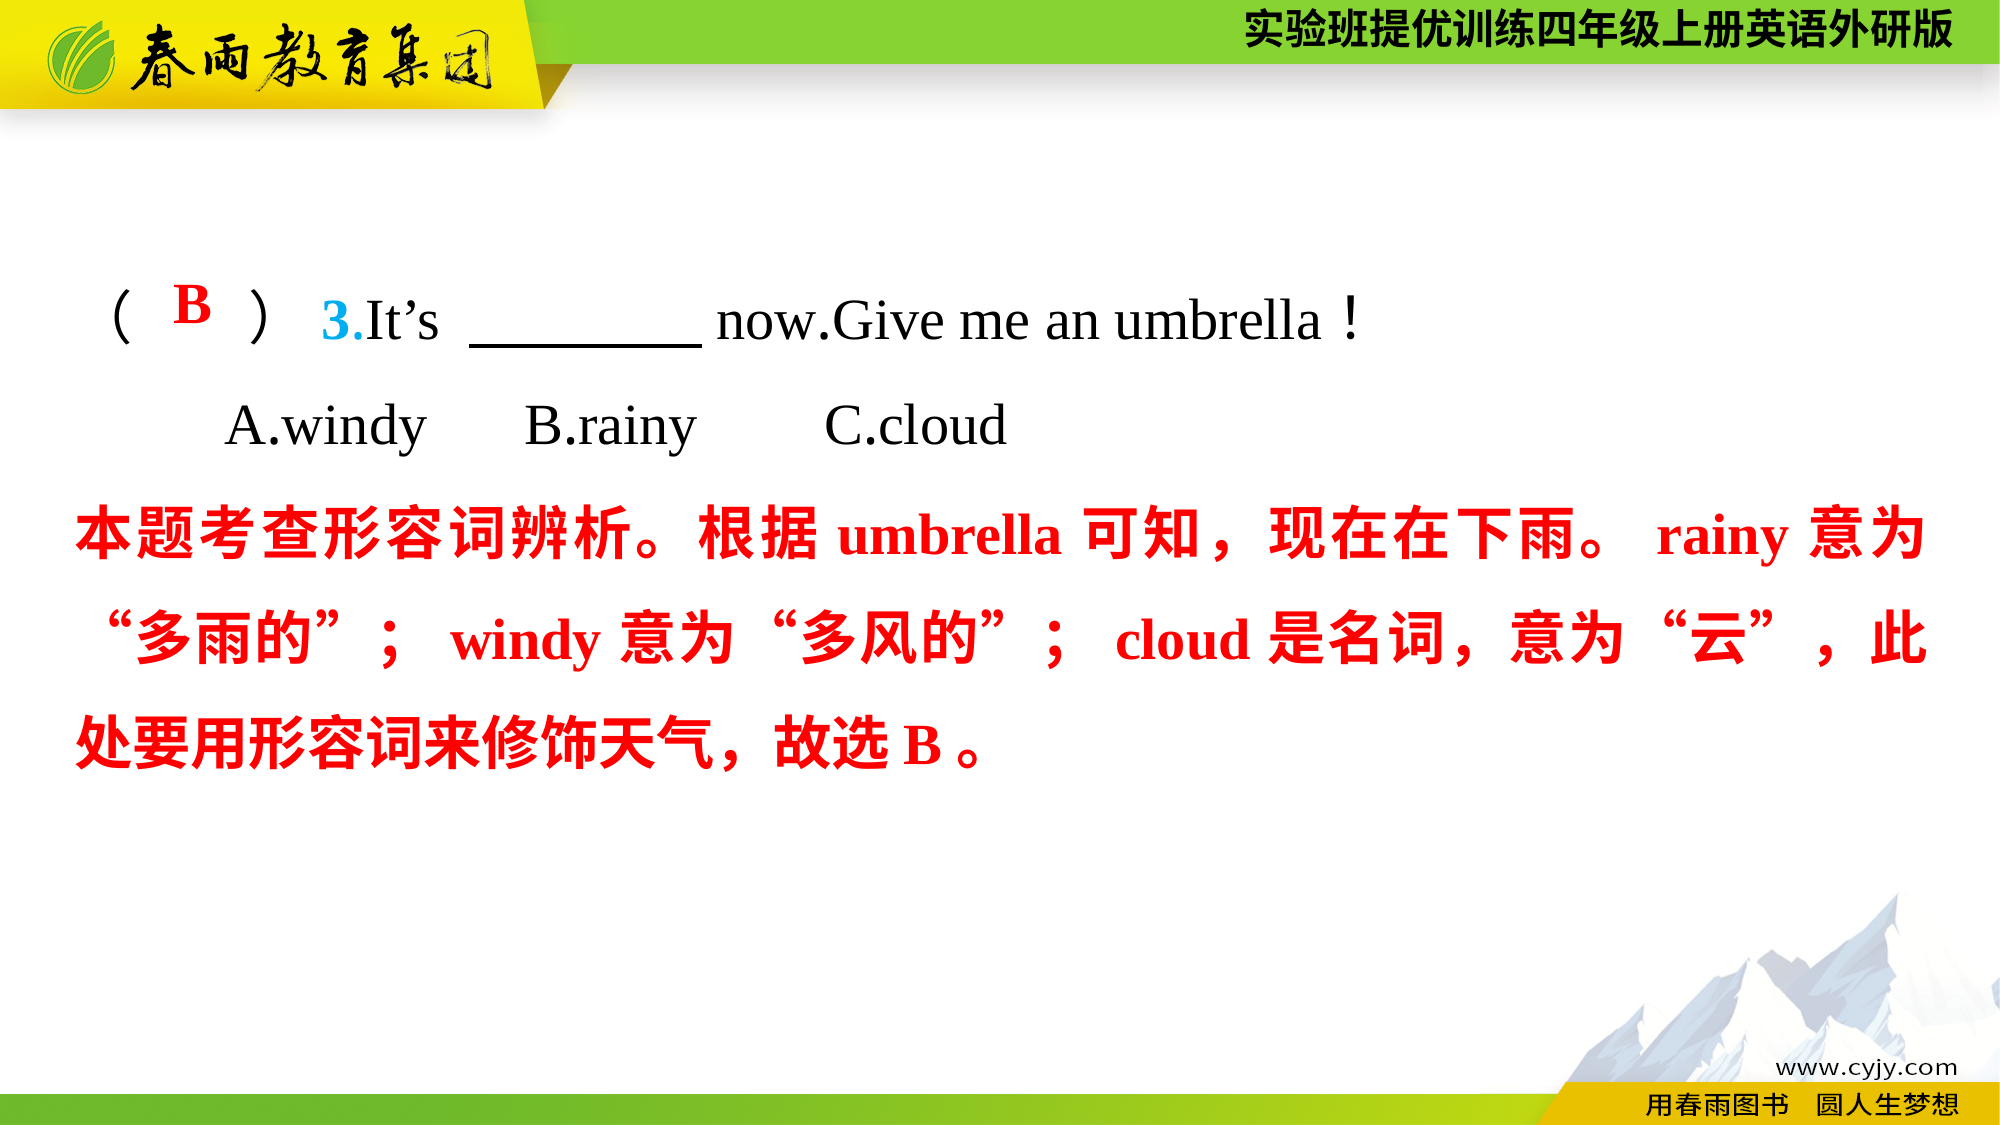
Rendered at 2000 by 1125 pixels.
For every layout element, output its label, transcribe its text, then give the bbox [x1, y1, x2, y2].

text_box B [158, 257, 228, 343]
text_box 本题考查形容词辨析。根据umbrella可知，现在在下雨。rainy意为“多雨的”；windy意为“多风的”；cloud是名词，意为“云”，此处要用形容词来修饰天气，故选B。 [59, 453, 1944, 784]
list （ ）3.It’s now.Give me an umbrella！ A.windy B.rainy C.cloud [59, 238, 1944, 453]
picture [0, 0, 2000, 1125]
